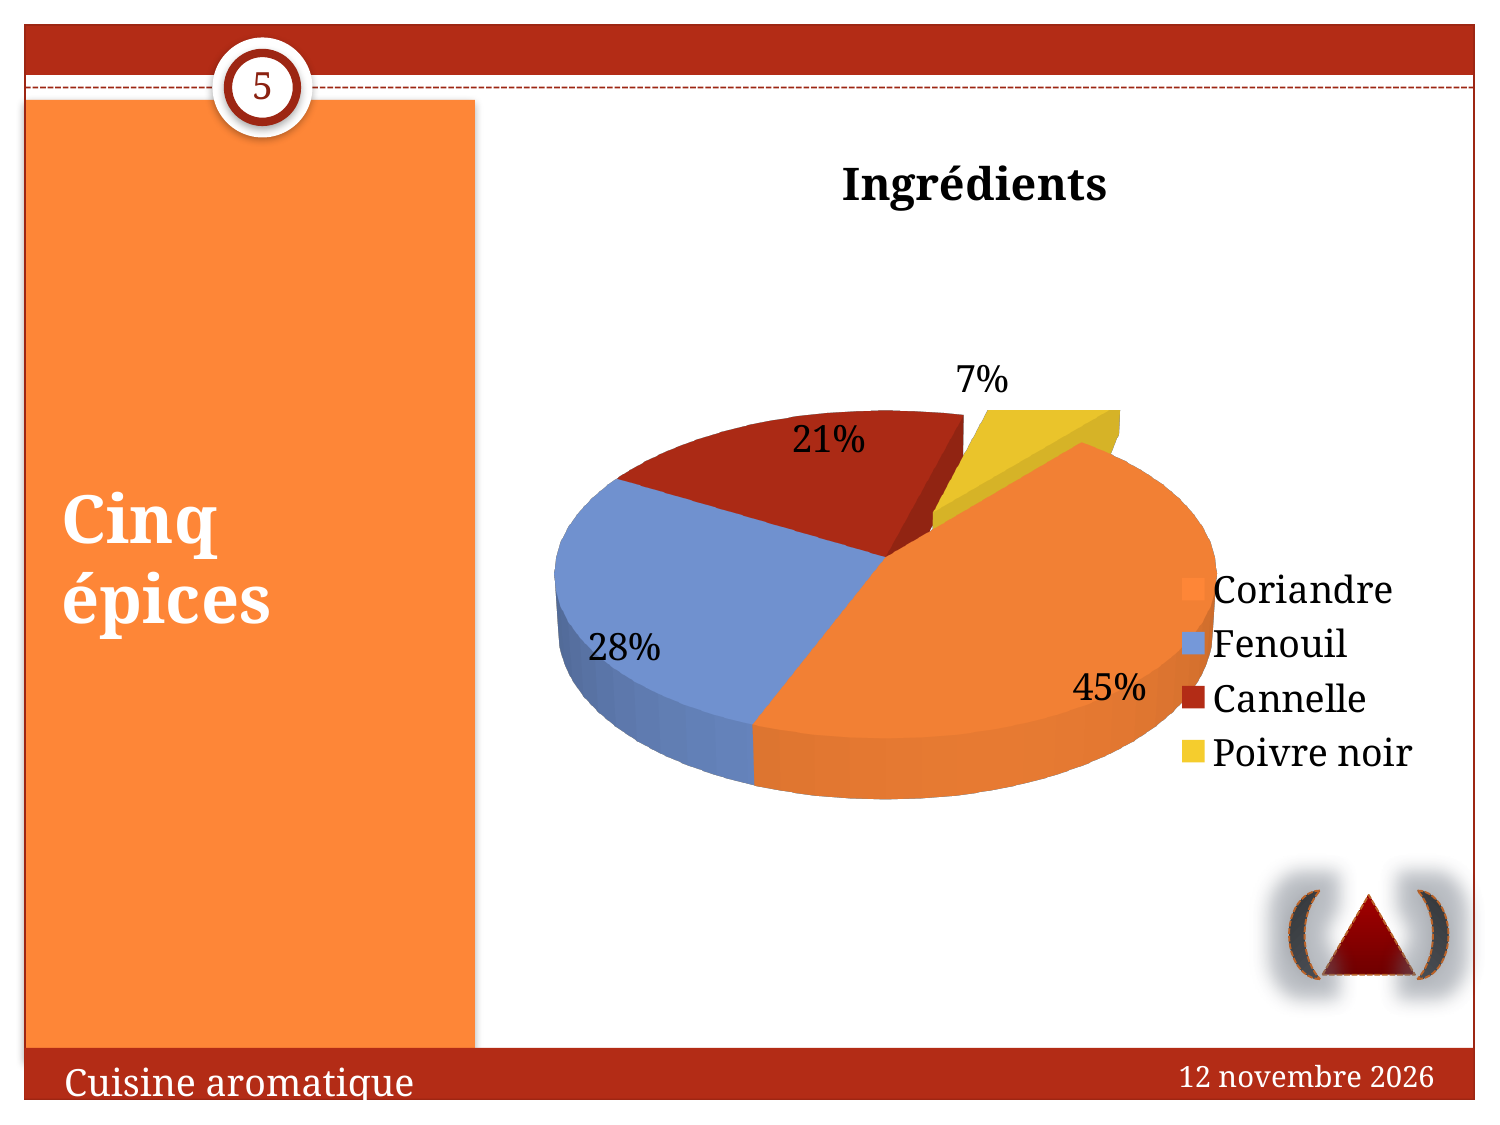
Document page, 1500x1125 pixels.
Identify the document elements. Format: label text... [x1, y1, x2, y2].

slide_number mars 09 [950, 1050, 1450, 1111]
slide_number 5 [225, 51, 300, 124]
footer Cuisine aromatique [49, 1051, 605, 1112]
title Cinq épices [46, 481, 435, 644]
chart [512, 112, 1438, 1001]
